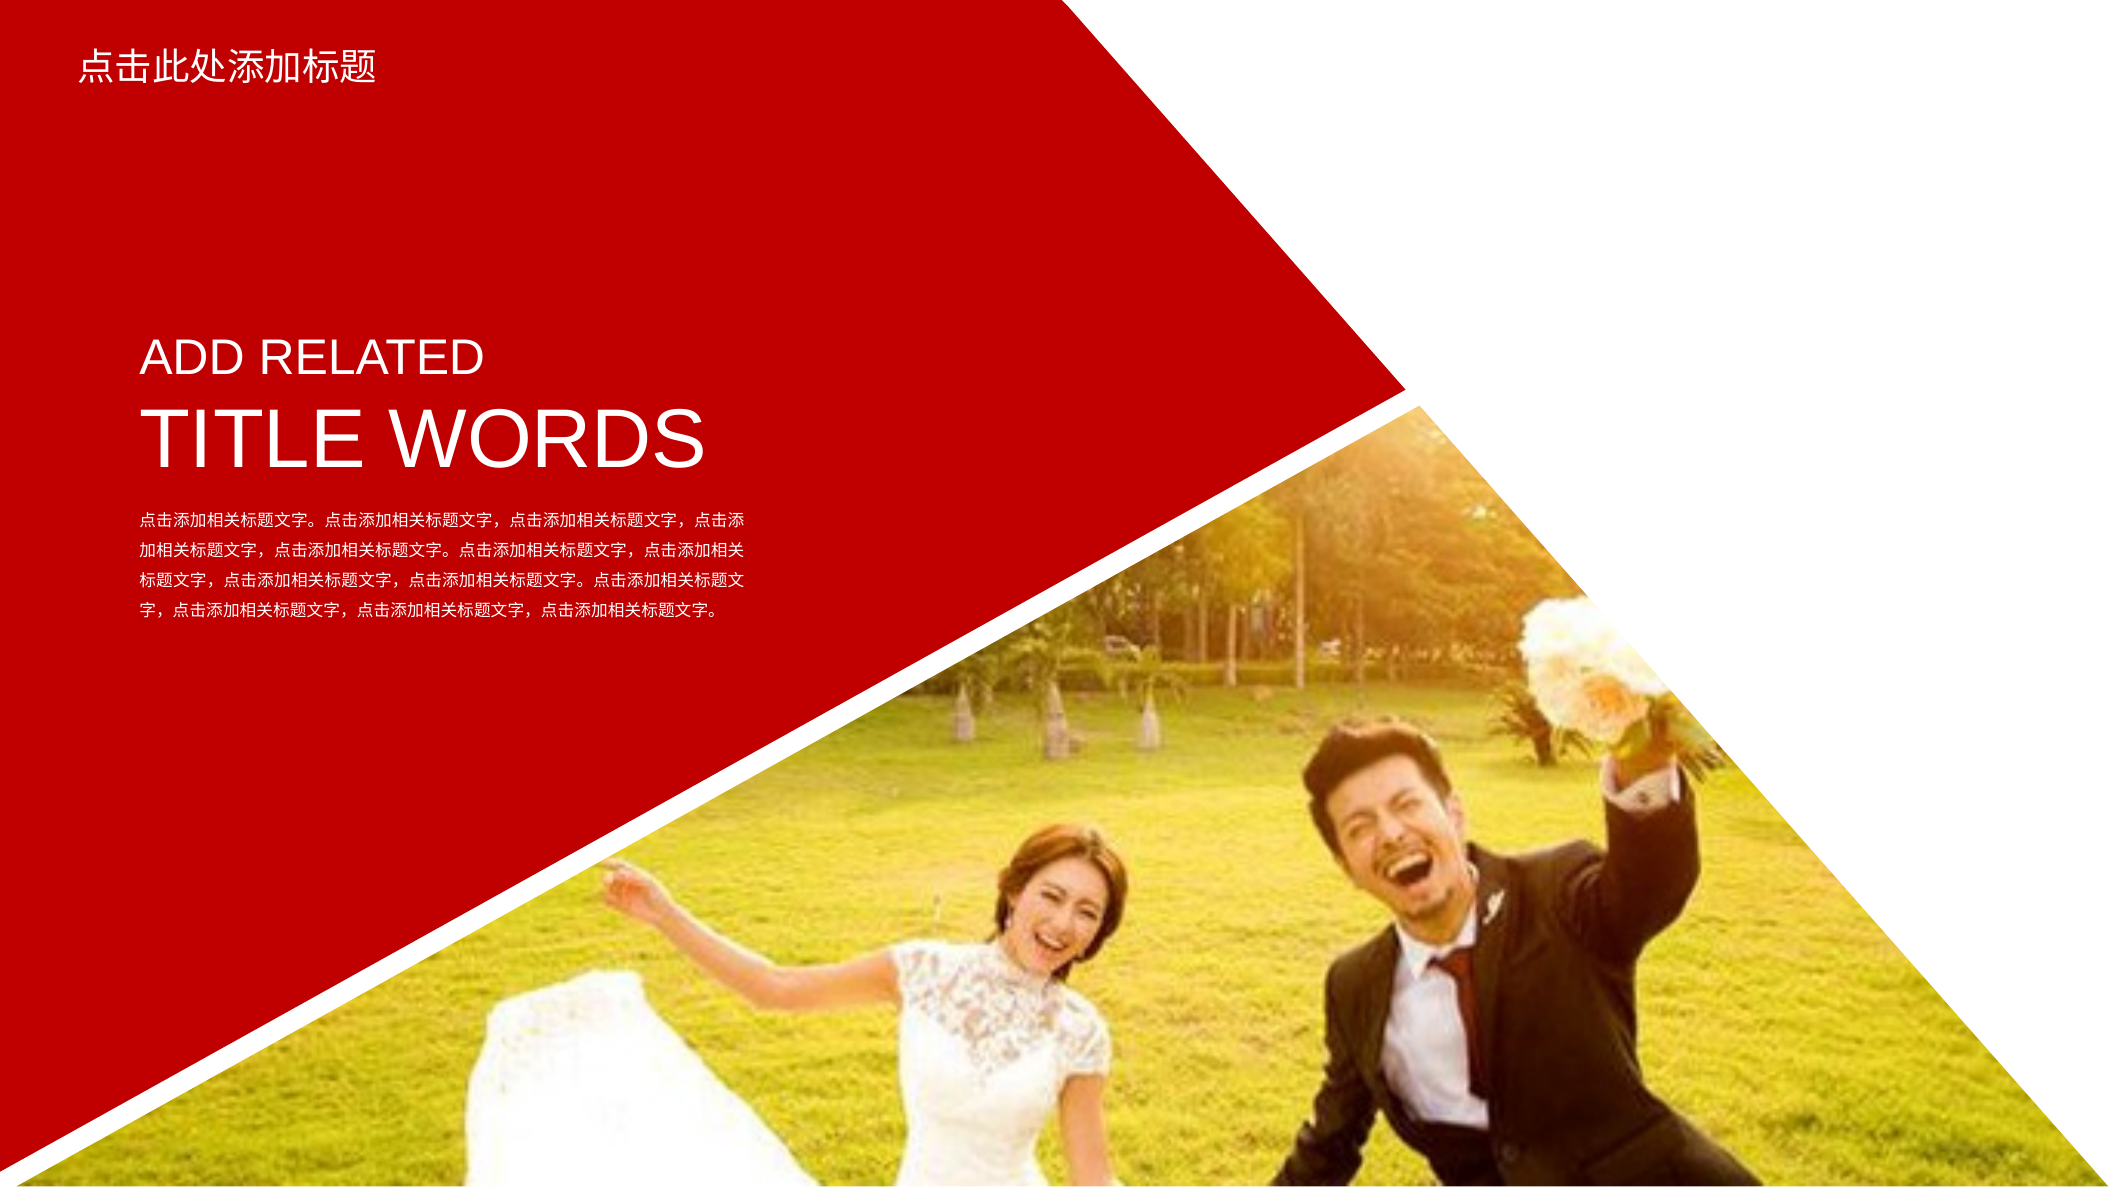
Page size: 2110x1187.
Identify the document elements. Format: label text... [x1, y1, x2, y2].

text_box 点击此处添加标题 [62, 35, 417, 94]
text_box 点击添加相关标题文字。点击添加相关标题文字，点击添加相关标题文字，点击添加相关标题文字，点击添加相关标题文字。点击添加相关标题文字，点击添加相关标题文字，点击添加相关标题文字，点击添加相关标题文字。点击添加相关标题文字，点击添加相关标题文字，点击添加相关标题文字，点击添加相关标题文字。 [124, 492, 760, 627]
text_box [0, 0, 1406, 1172]
text_box [16, 405, 2109, 1187]
text_box ADD RELATED TITLE WORDS [124, 317, 760, 492]
